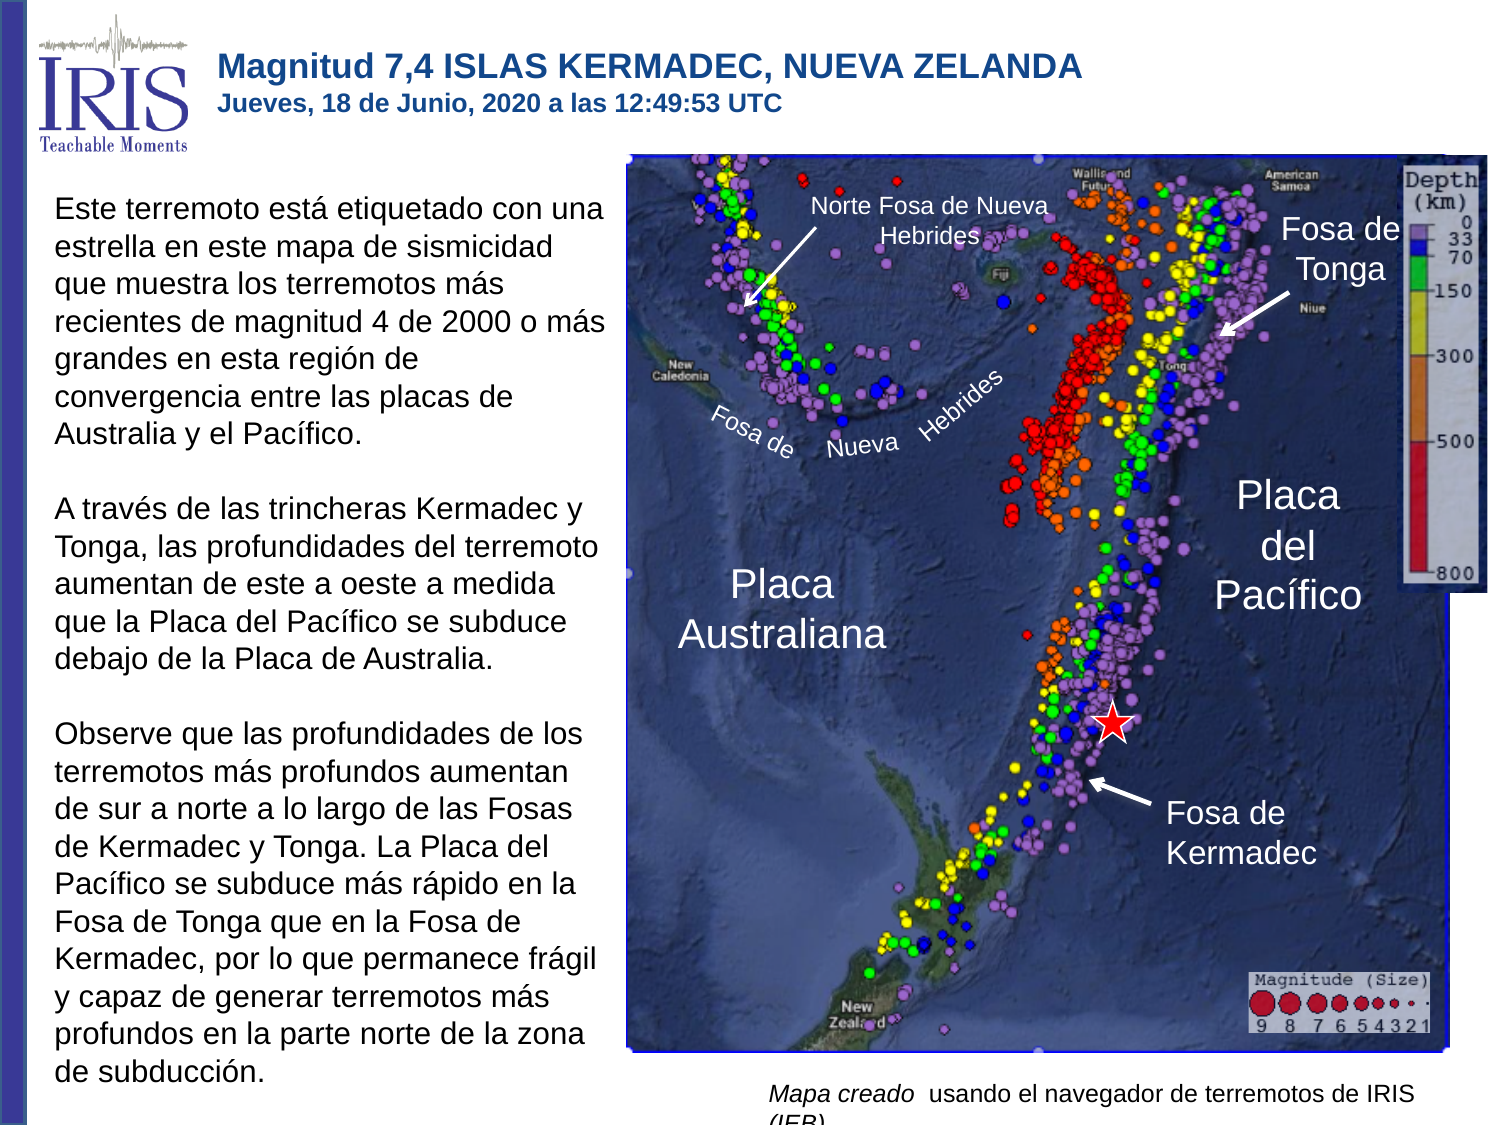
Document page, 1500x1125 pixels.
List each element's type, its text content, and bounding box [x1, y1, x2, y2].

text_box [0, 0, 27, 1125]
picture [626, 154, 1488, 1053]
text_box Este terremoto está etiquetado con una estrella en este mapa de sismicidad que muestra los terremotos más recientes de magnitud 4 de 2000 o más grandes en esta región de convergencia entre las placas de Australia y el Pacífico. A través de las trincheras Kermadec y Tonga, las profundidades del terremoto aumentan de este a oeste a medida que la Placa del Pacífico se subduce debajo de la Placa de Australia. Observe que las profundidades de los terremotos más profundos aumentan de sur a norte a lo largo de las Fosas de Kermadec y Tonga. La Placa del Pacífico se subduce más rápido en la Fosa de Tonga que en la Fosa de Kermadec, por lo que permanece frágil y capaz de generar terremotos más profundos en la parte norte de la zona de subducción. [39, 180, 626, 1096]
text_box Mapa creado usando el navegador de terremotos de IRIS (IEB). [753, 1070, 1500, 1125]
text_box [743, 227, 817, 308]
picture [39, 12, 188, 165]
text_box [1219, 292, 1290, 337]
text_box Magnitud 7,4 ISLAS KERMADEC, NUEVA ZELANDA Jueves, 18 de Junio, 2020 a las 12:49:53 UTC [202, 0, 1499, 125]
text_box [1088, 779, 1152, 805]
